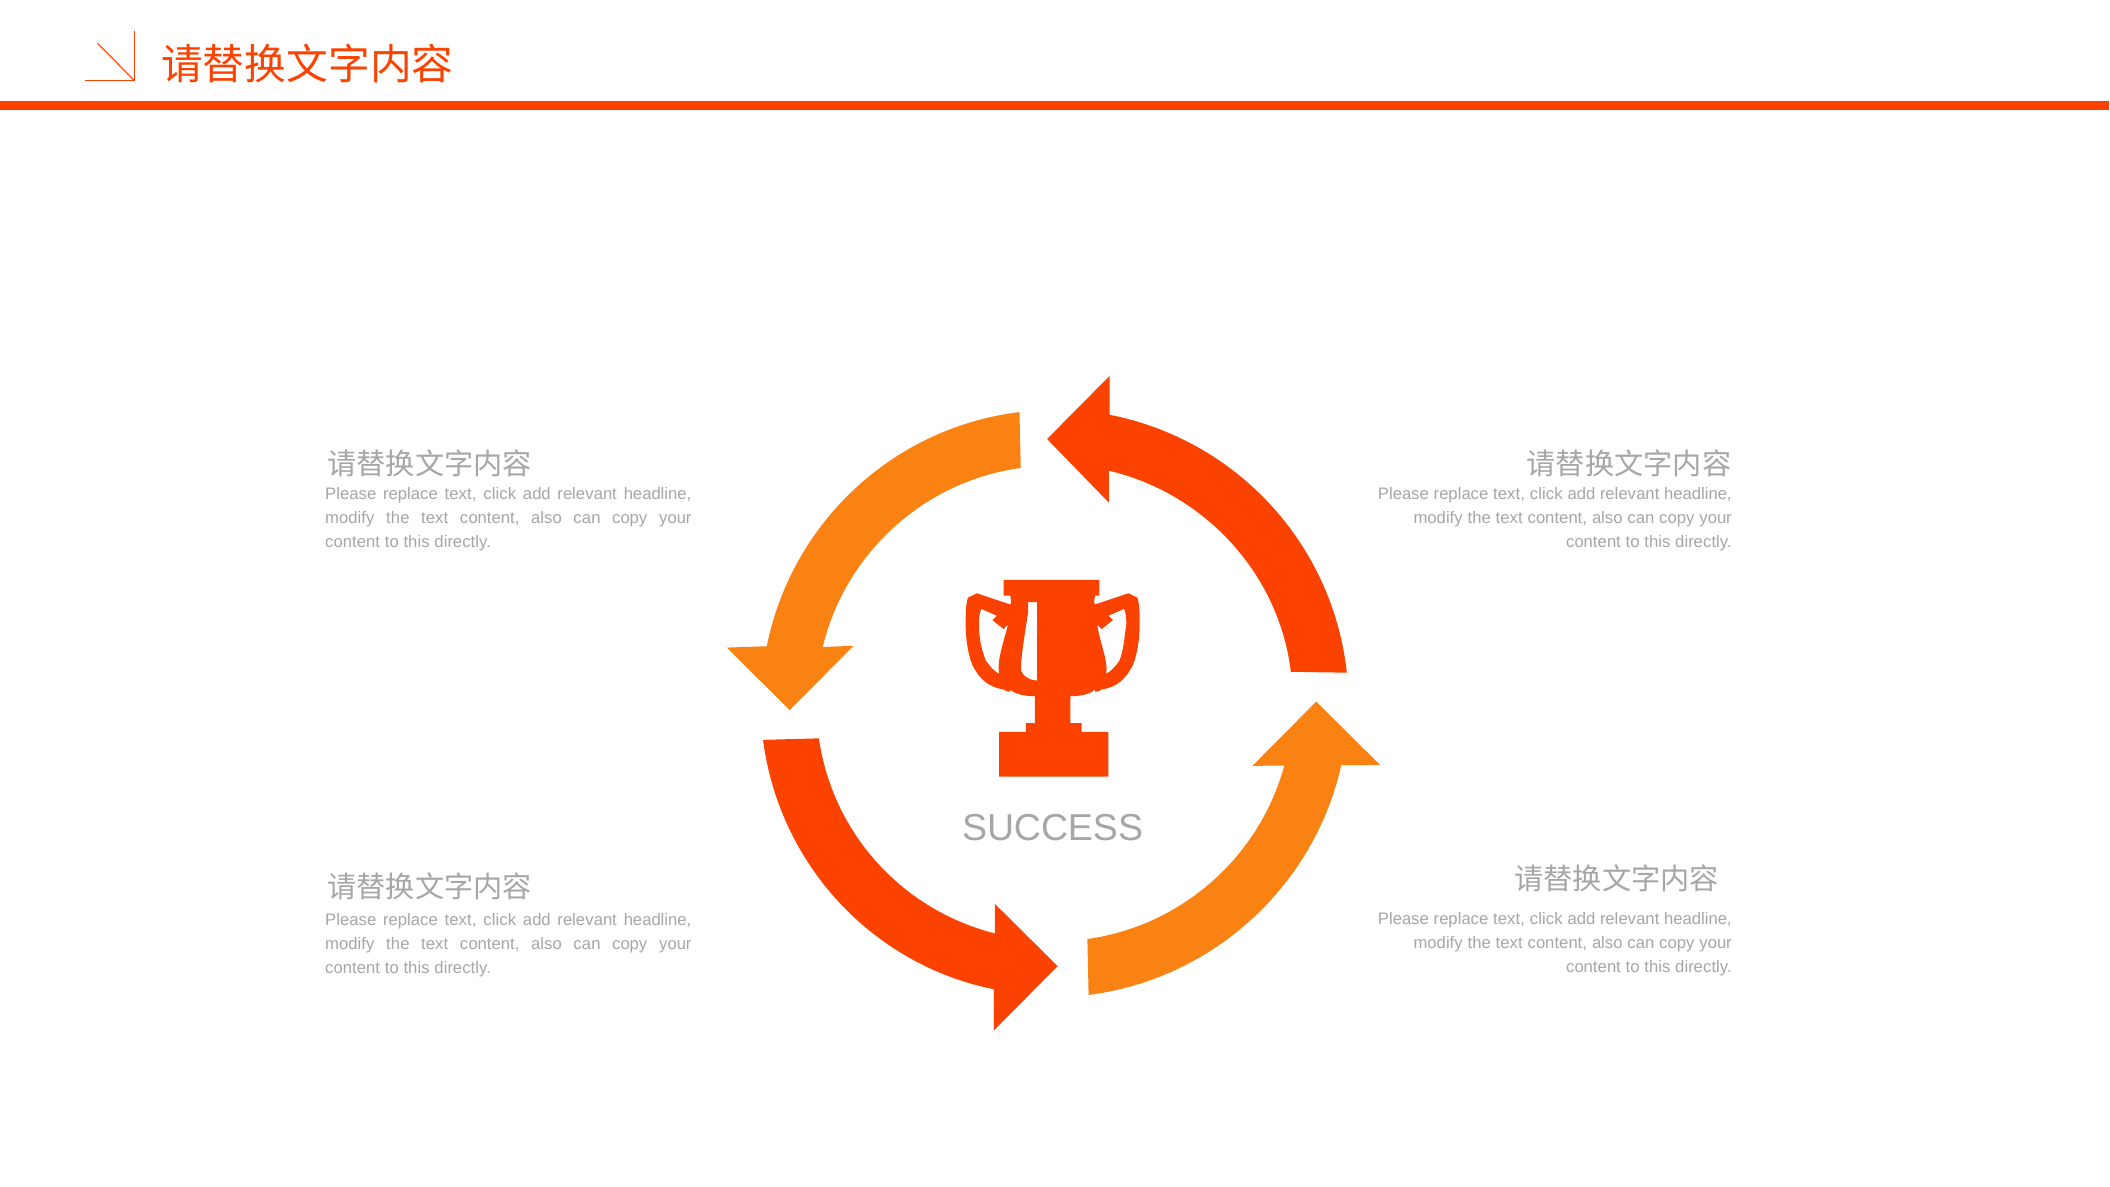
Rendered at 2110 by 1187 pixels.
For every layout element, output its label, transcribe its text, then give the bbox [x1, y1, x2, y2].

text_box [310, 431, 707, 558]
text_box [741, 388, 1369, 1017]
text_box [1361, 845, 1748, 983]
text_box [310, 854, 707, 984]
text_box 请替换文字内容 [145, 22, 500, 94]
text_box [1361, 431, 1748, 558]
